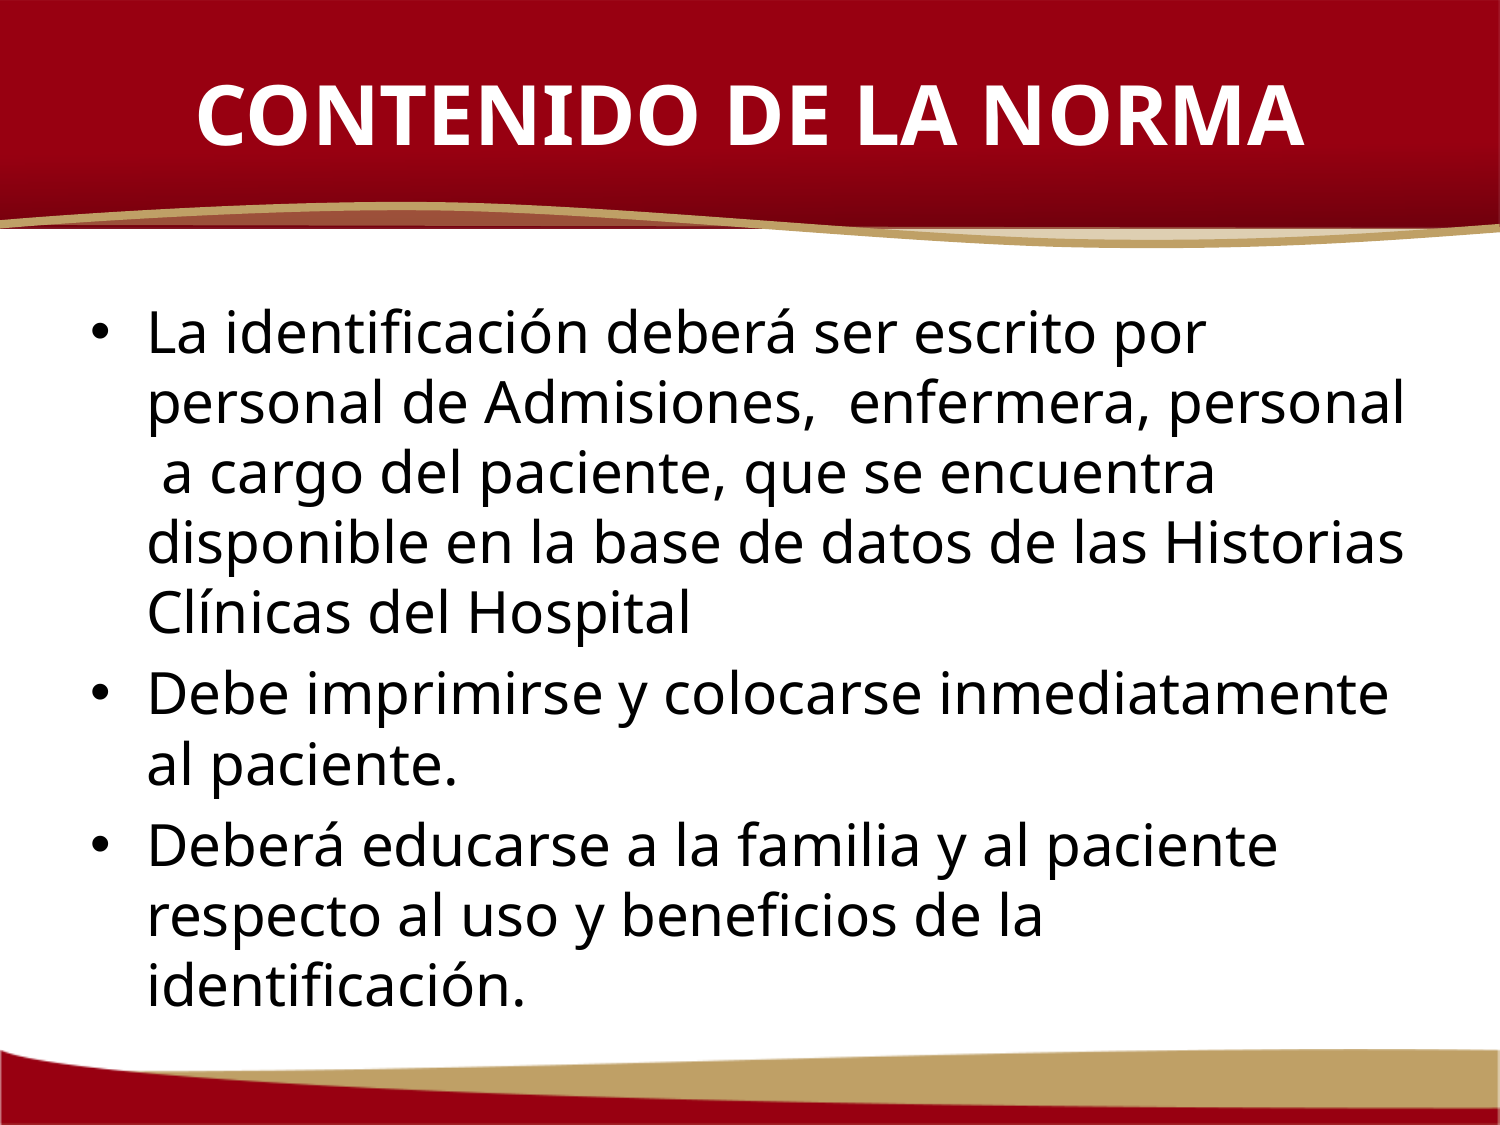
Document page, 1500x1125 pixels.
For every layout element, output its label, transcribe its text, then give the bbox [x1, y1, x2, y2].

picture [0, 0, 1500, 227]
picture [7, 225, 751, 229]
picture [0, 1049, 1500, 1125]
list La identificación deberá ser escrito por personal de Admisiones, enfermera, personal a cargo del paciente, que se encuentra disponible en la base de datos de las Historias Clínicas del Hospital Debe imprimirse y colocarse inmediatamente al paciente. Deberá educarse a la familia y al paciente respecto al uso y beneficios de la identificación. [75, 287, 1425, 913]
title CONTENIDO DE LA NORMA [75, 37, 1425, 188]
